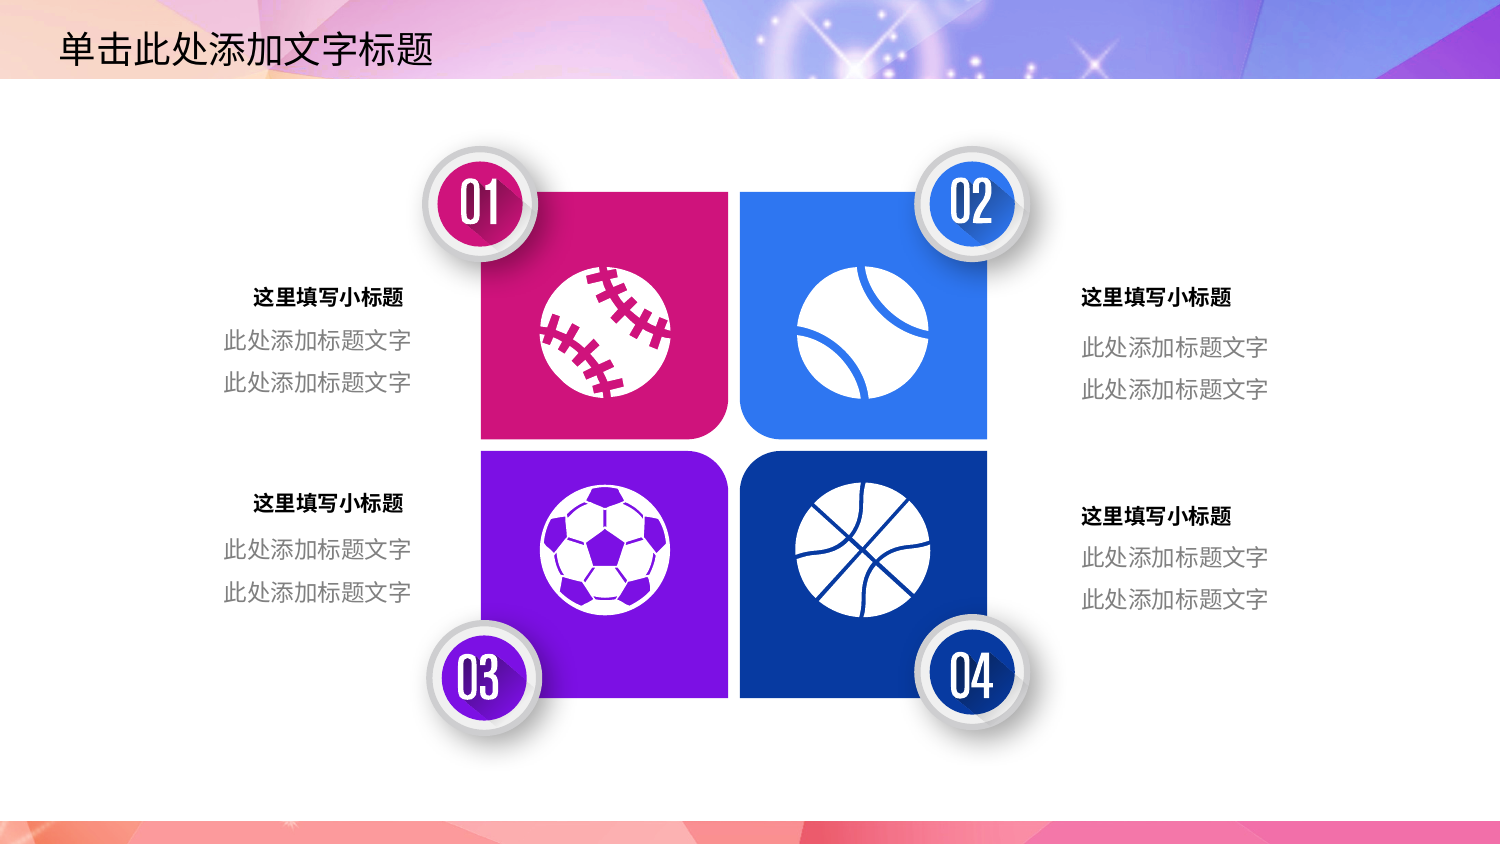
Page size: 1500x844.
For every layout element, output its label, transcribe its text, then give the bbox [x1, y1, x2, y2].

text_box [485, 178, 497, 225]
text_box [916, 148, 1029, 260]
text_box [479, 449, 730, 700]
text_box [797, 266, 929, 399]
text_box [463, 654, 540, 727]
text_box [955, 653, 1034, 726]
text_box [951, 177, 970, 224]
picture [0, 0, 1500, 79]
text_box [440, 634, 528, 722]
text_box 此处添加标题文字 此处添加标题文字 [132, 303, 427, 446]
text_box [539, 267, 671, 399]
text_box [738, 449, 989, 700]
text_box [539, 484, 671, 616]
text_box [793, 482, 932, 618]
text_box [972, 177, 992, 224]
text_box [916, 616, 1029, 729]
text_box 这里填写小标题 [238, 483, 461, 524]
text_box [928, 160, 1016, 248]
text_box 这里填写小标题 [1066, 276, 1279, 317]
text_box [457, 653, 477, 700]
text_box [950, 651, 970, 699]
text_box [428, 622, 541, 734]
text_box 此处添加标题文字 此处添加标题文字 [1066, 521, 1361, 621]
text_box [479, 190, 730, 441]
text_box [738, 190, 989, 441]
text_box [971, 652, 993, 699]
text_box [461, 178, 480, 225]
text_box [465, 179, 541, 252]
text_box [480, 653, 499, 700]
text_box 这里填写小标题 [238, 277, 461, 318]
text_box [928, 628, 1016, 716]
text_box [436, 160, 524, 248]
text_box 此处添加标题文字 此处添加标题文字 [1066, 311, 1361, 411]
picture [0, 821, 1500, 844]
text_box [954, 179, 1033, 251]
text_box 这里填写小标题 [1066, 496, 1279, 536]
text_box [424, 148, 537, 260]
text_box 此处添加标题文字 此处添加标题文字 [132, 513, 427, 614]
